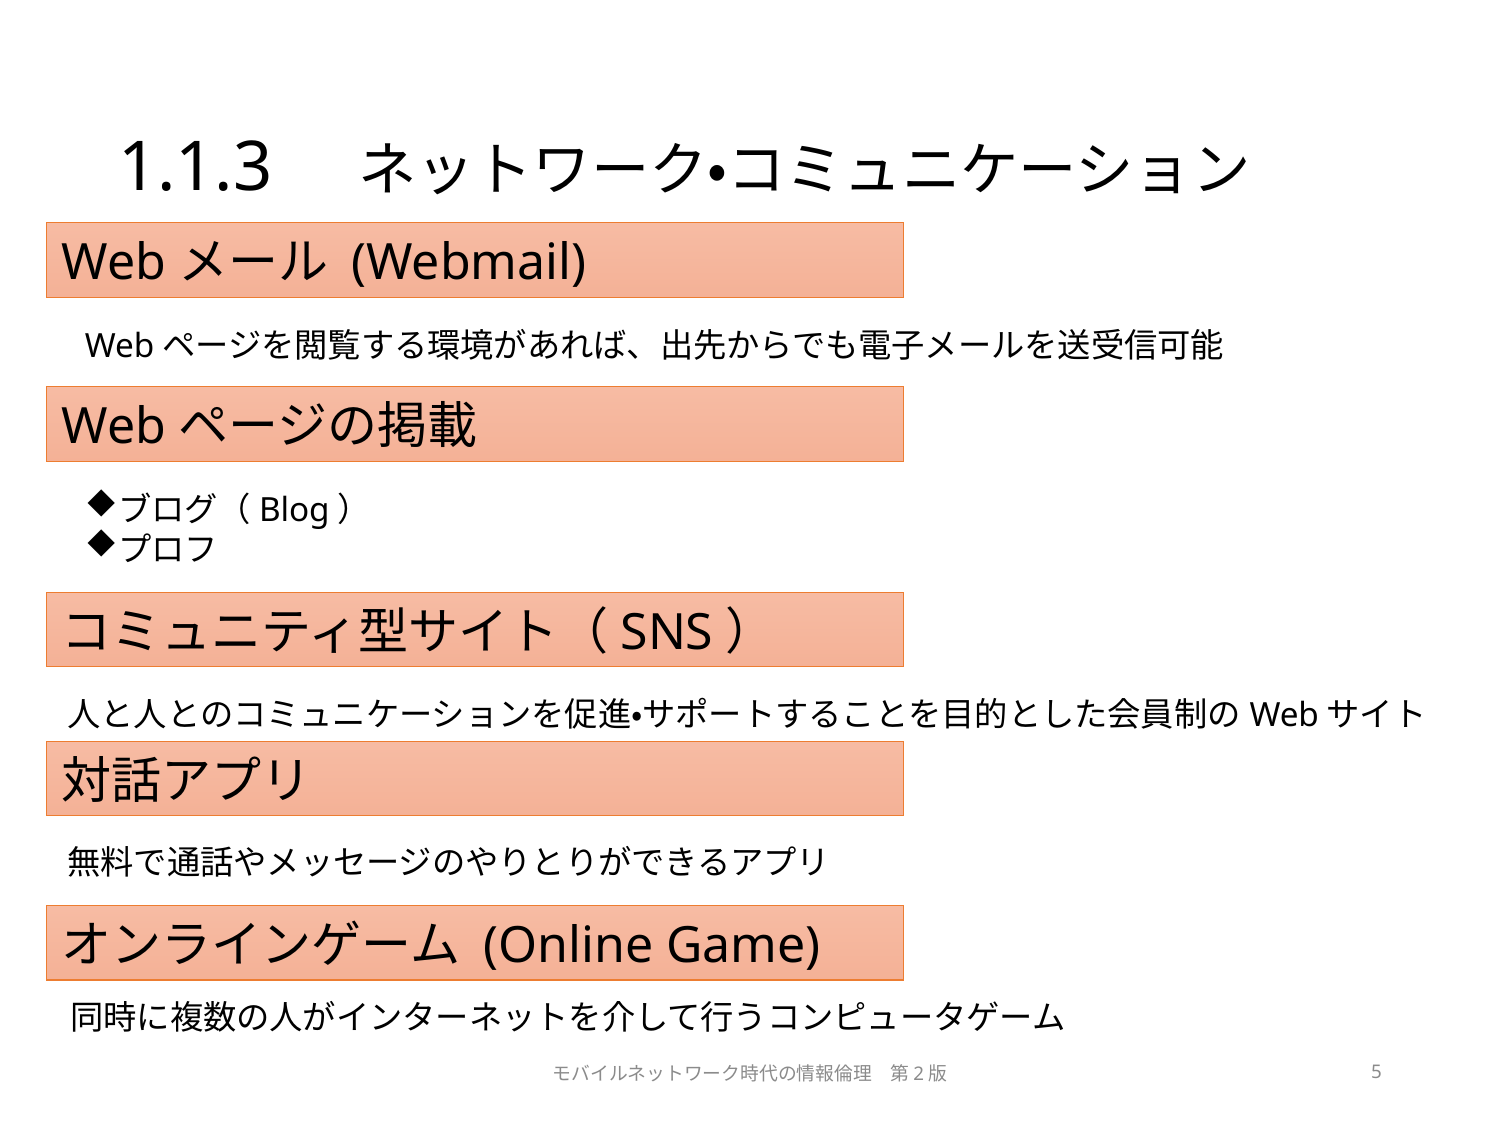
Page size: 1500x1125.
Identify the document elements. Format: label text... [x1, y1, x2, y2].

text_box コミュニティ型サイト（SNS） [46, 592, 904, 667]
slide_number 5 [1059, 1042, 1397, 1103]
text_box オンラインゲーム (Online Game) [46, 905, 904, 981]
text_box ブログ（Blog） プロフ [70, 480, 1442, 575]
text_box 人と人とのコミュニケーションを促進・サポートすることを目的とした会員制のWebサイト [52, 685, 1459, 741]
text_box 同時に複数の人がインターネットを介して行うコンピュータゲーム [55, 988, 1158, 1044]
title 1.1.3 ネットワーク・コミュニケーション [103, 59, 1397, 278]
footer モバイルネットワーク時代の情報倫理 第2版 [496, 1044, 1004, 1103]
text_box 対話アプリ [46, 741, 904, 816]
text_box Webメール (Webmail) [46, 222, 904, 298]
text_box 無料で通話やメッセージのやりとりができるアプリ [52, 833, 869, 889]
text_box Webページの掲載 [46, 386, 904, 462]
text_box Webページを閲覧する環境があれば、出先からでも電子メールを送受信可能 [70, 316, 1442, 371]
